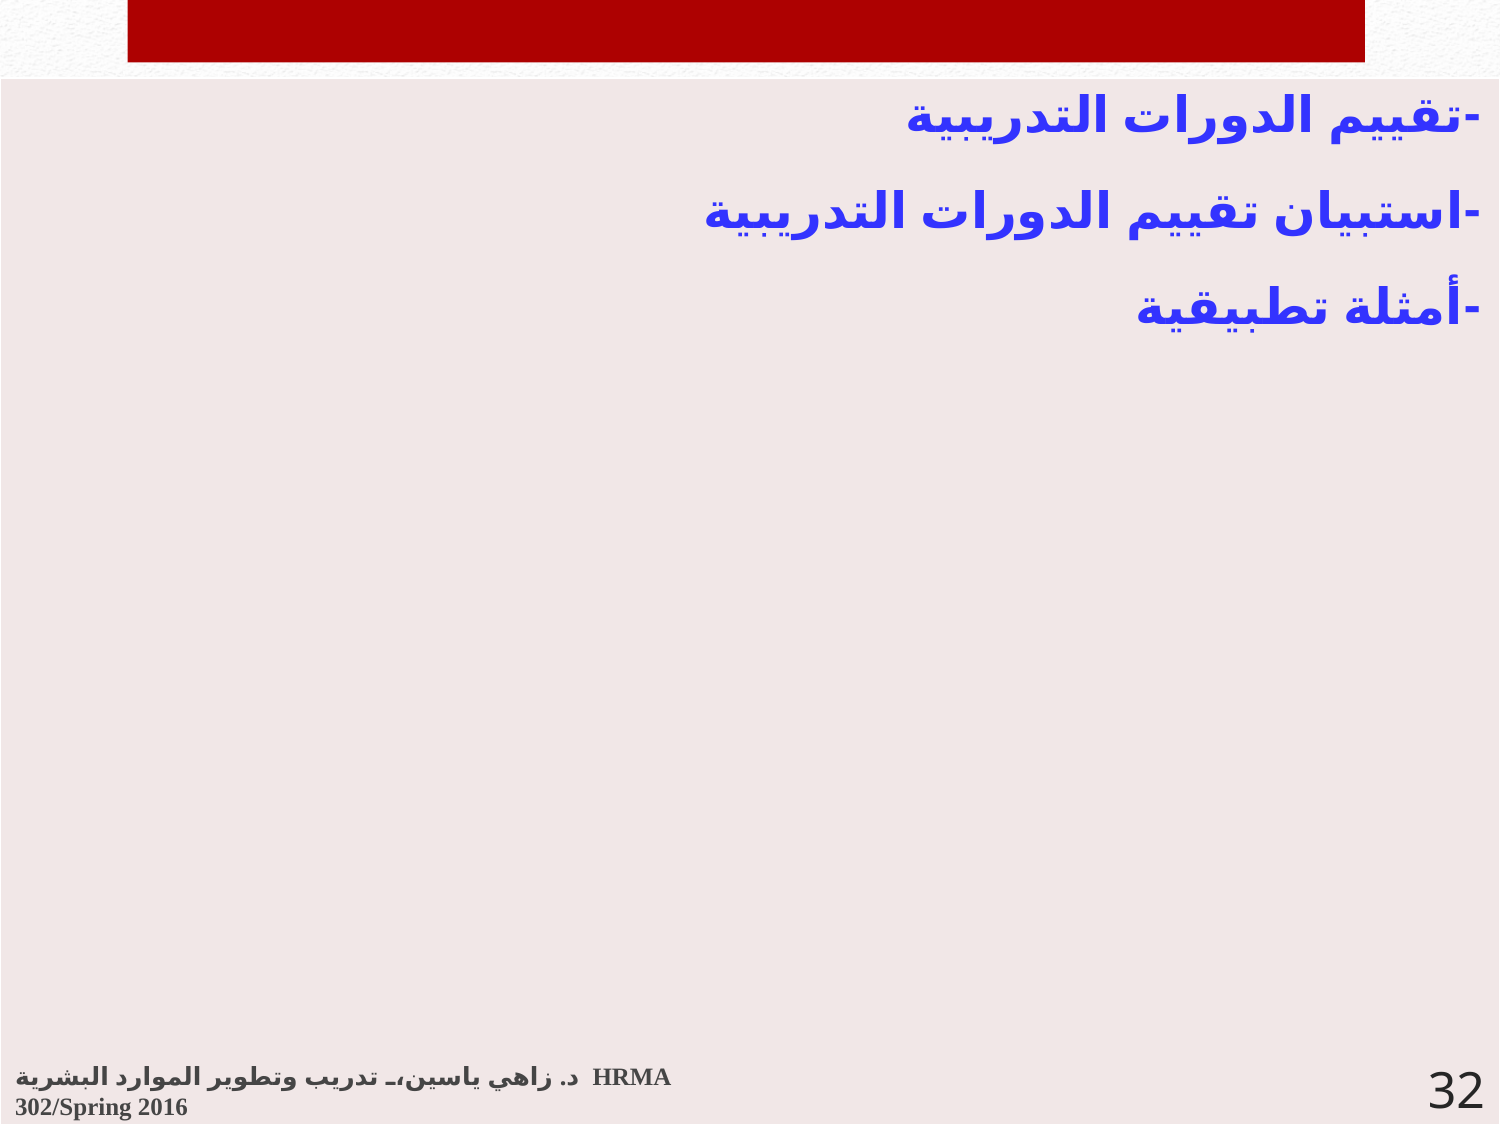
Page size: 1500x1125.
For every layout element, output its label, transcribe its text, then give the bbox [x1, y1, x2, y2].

table_header - تقييم الدورات التدريبية - استبيان تقييم الدورات التدريبية - أمثلة تطبيقية [1, 79, 1499, 1124]
slide_number 32 [1374, 1062, 1500, 1123]
footer د. زاهي ياسين، تدريب وتطوير الموارد البشرية HRMA 302/Spring 2016 [0, 1060, 800, 1120]
